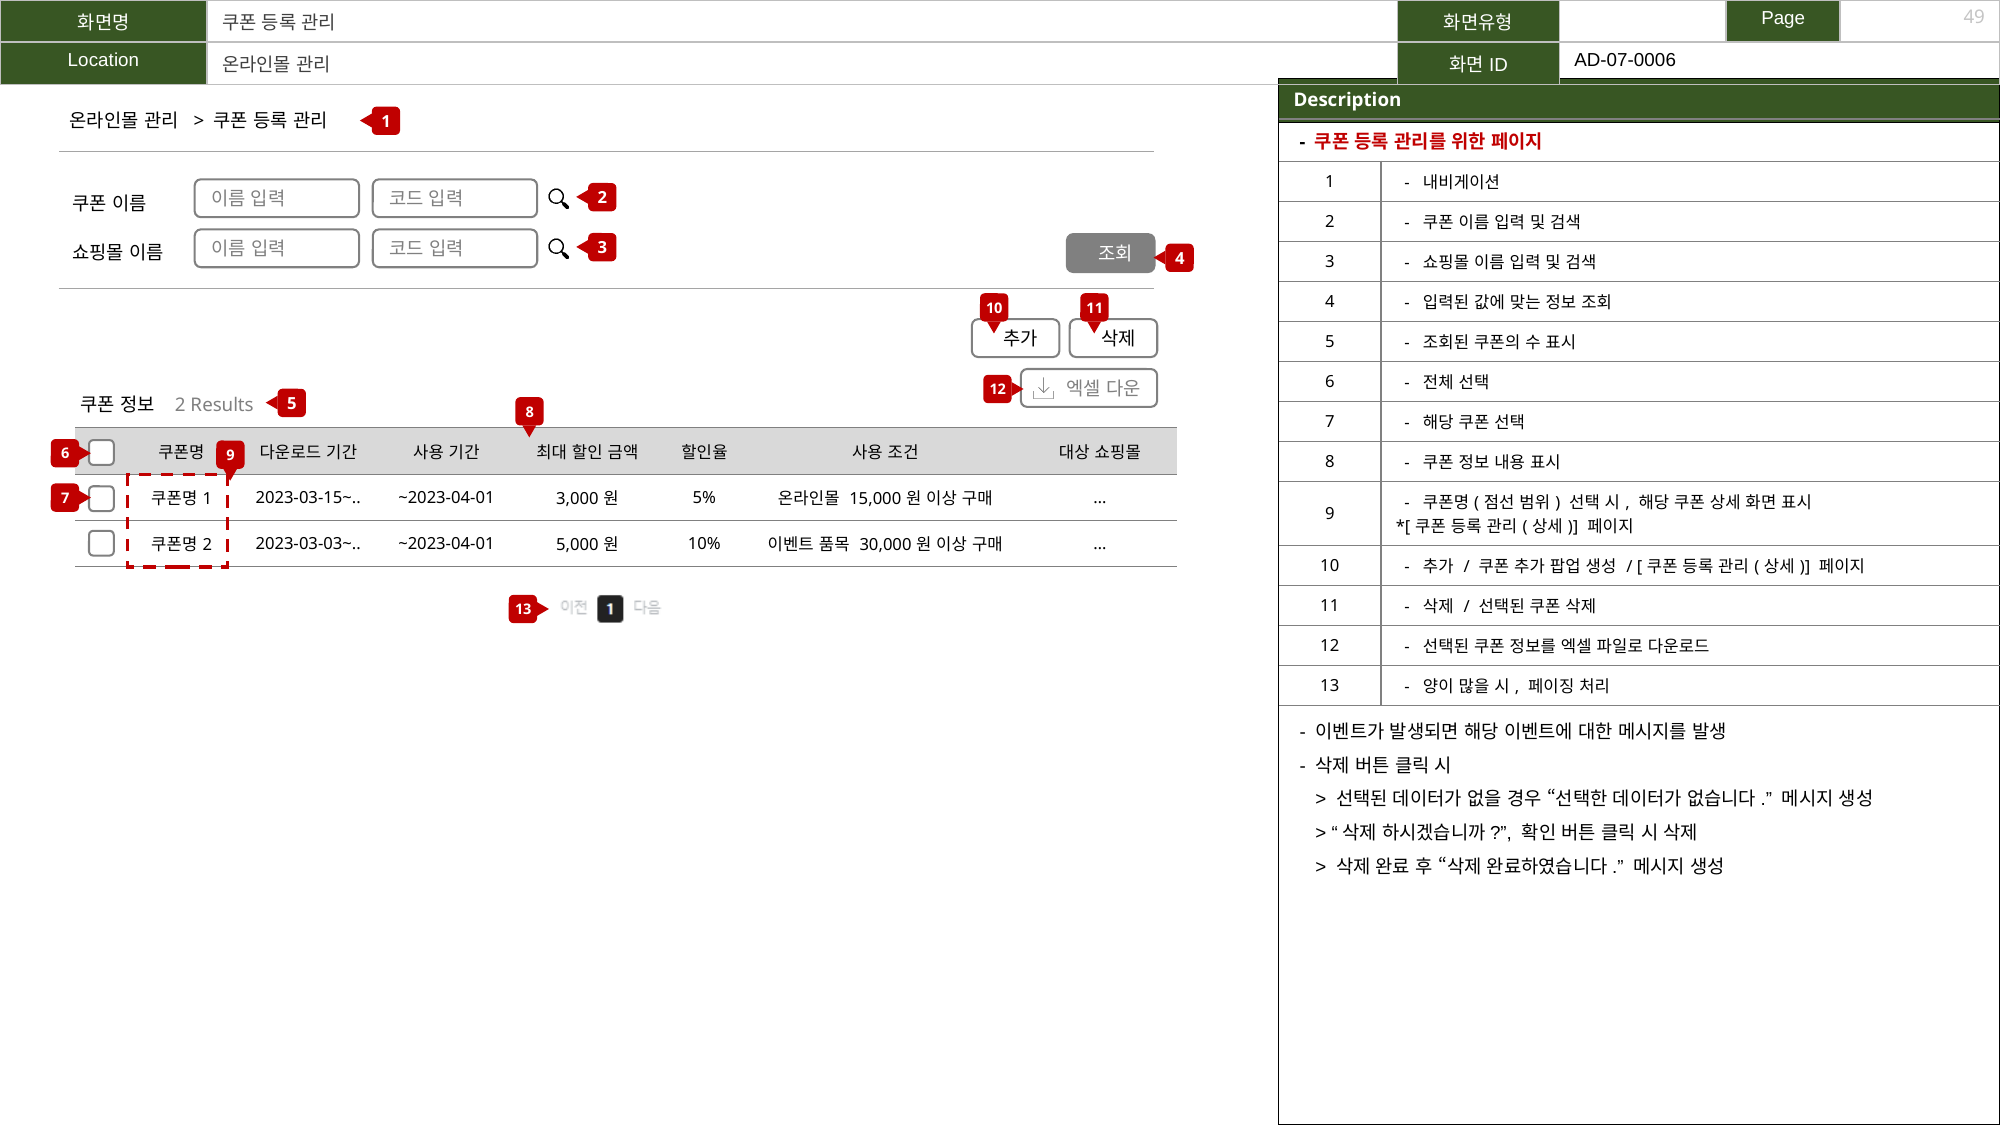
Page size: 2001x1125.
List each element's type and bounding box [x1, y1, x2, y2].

table_cell [1382, 282, 2000, 321]
text_box [65, 382, 320, 423]
table_cell [1279, 362, 1380, 401]
picture [546, 186, 571, 211]
slide_number [1550, 0, 2000, 48]
text_box [127, 438, 251, 568]
table_cell [1279, 402, 1380, 441]
text_box [57, 173, 361, 271]
table_cell [1382, 402, 2000, 441]
table_header [1, 1, 206, 41]
table_cell [228, 521, 1177, 566]
table_cell [1279, 282, 1380, 321]
text_box [371, 228, 539, 269]
table_cell [208, 43, 1397, 84]
table_cell [1279, 482, 1380, 545]
table_cell [1382, 586, 2000, 625]
table_cell [1279, 322, 1380, 361]
table_cell [1382, 626, 2000, 665]
text_box [45, 436, 115, 470]
table_cell [1279, 442, 1380, 481]
table_cell [1279, 242, 1380, 281]
text_box [582, 176, 611, 218]
table_cell [1382, 362, 2000, 401]
text_box [55, 100, 404, 141]
table_cell [1398, 43, 1559, 84]
table_cell [1279, 162, 1380, 201]
text_box [58, 288, 1159, 359]
table_cell [1382, 322, 2000, 361]
table_header [1279, 120, 2000, 161]
table_cell [1560, 48, 1999, 84]
text_box [582, 226, 611, 268]
picture [1026, 371, 1061, 405]
table_header [1398, 1, 1550, 41]
text_box [45, 481, 115, 514]
text_box [371, 178, 539, 219]
table_cell [1279, 546, 1380, 585]
text_box [977, 367, 1159, 408]
picture [547, 583, 674, 631]
table_cell [75, 521, 127, 566]
text_box [1284, 701, 1980, 885]
table_cell [75, 475, 127, 520]
table_cell [1382, 442, 2000, 481]
table_header [75, 428, 1177, 474]
text_box [1065, 233, 1156, 274]
text_box [509, 394, 550, 438]
table_header [208, 1, 1397, 41]
text_box [1159, 237, 1188, 278]
table_cell [1279, 586, 1380, 625]
table_cell [1279, 706, 1999, 1124]
text_box [87, 529, 115, 557]
table_cell [1382, 242, 2000, 281]
table_cell [1382, 202, 2000, 241]
table_cell [1382, 162, 2000, 201]
table_cell [1279, 626, 1380, 665]
table_cell [1382, 482, 2000, 545]
text_box [503, 592, 549, 626]
table_header [1279, 85, 1999, 118]
table_cell [1279, 666, 1380, 705]
table_cell [1279, 202, 1380, 241]
table_cell [1382, 666, 2000, 705]
table_cell [1, 43, 206, 84]
table_cell [1382, 546, 2000, 585]
table_cell [228, 475, 1177, 520]
picture [546, 236, 571, 261]
